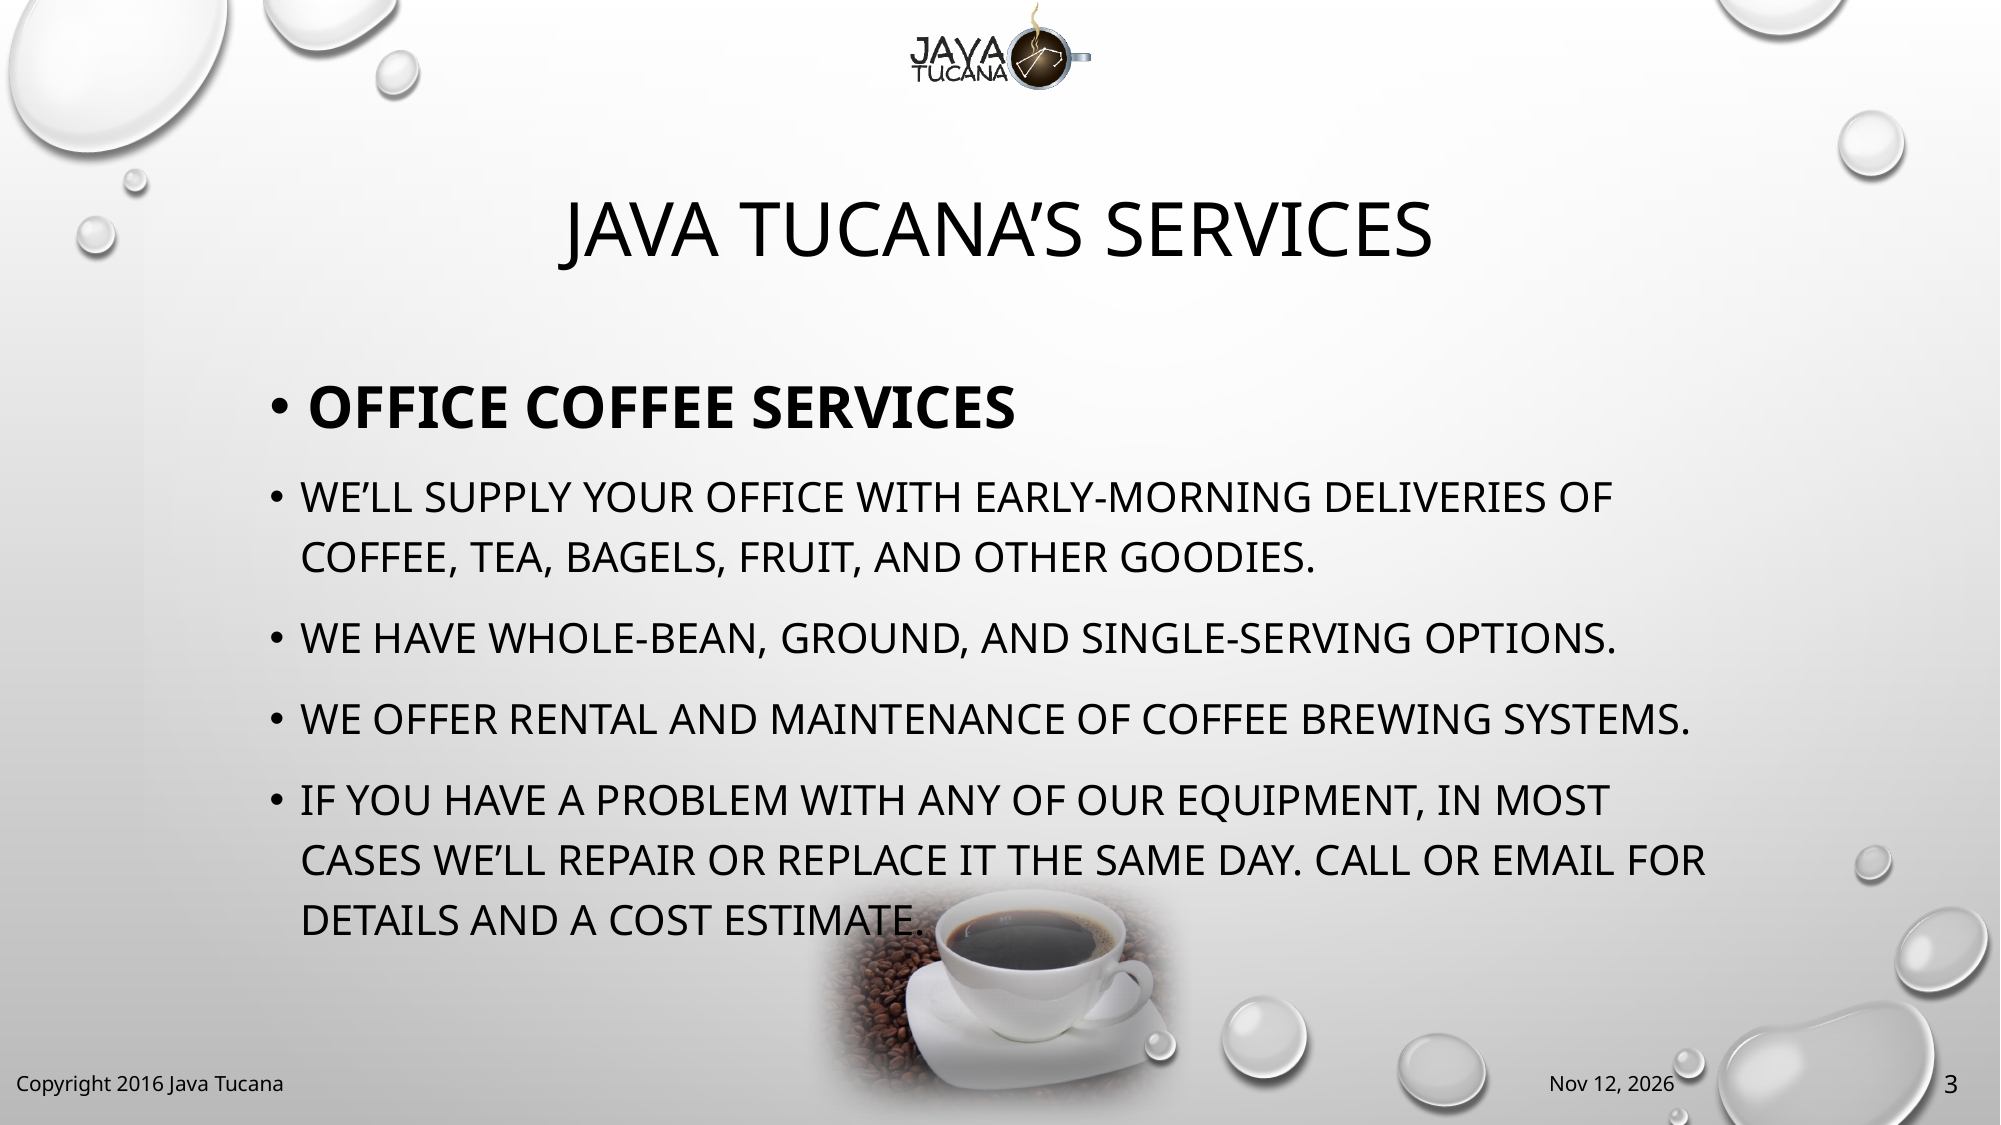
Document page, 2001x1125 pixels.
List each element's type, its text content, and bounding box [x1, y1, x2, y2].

list Office coffee services We’ll supply your office with early-morning deliveries of coffee, tea, bagels, fruit, and other goodies. We have whole-bean, ground, and single-serving options. We offer rental and maintenance of coffee brewing systems. If you have a problem with any of our equipment, in most cases we’ll repair or replace it the same day. Call or email for details and a cost estimate. [254, 348, 1756, 1009]
picture [0, 0, 2001, 1125]
footer Copyright 2016 Java Tucana [1, 1055, 1096, 1116]
slide_number 3 [1848, 1055, 1974, 1116]
title Java Tucana’s Services [149, 101, 1851, 364]
slide_number 25-May-16 [1239, 1055, 1690, 1116]
